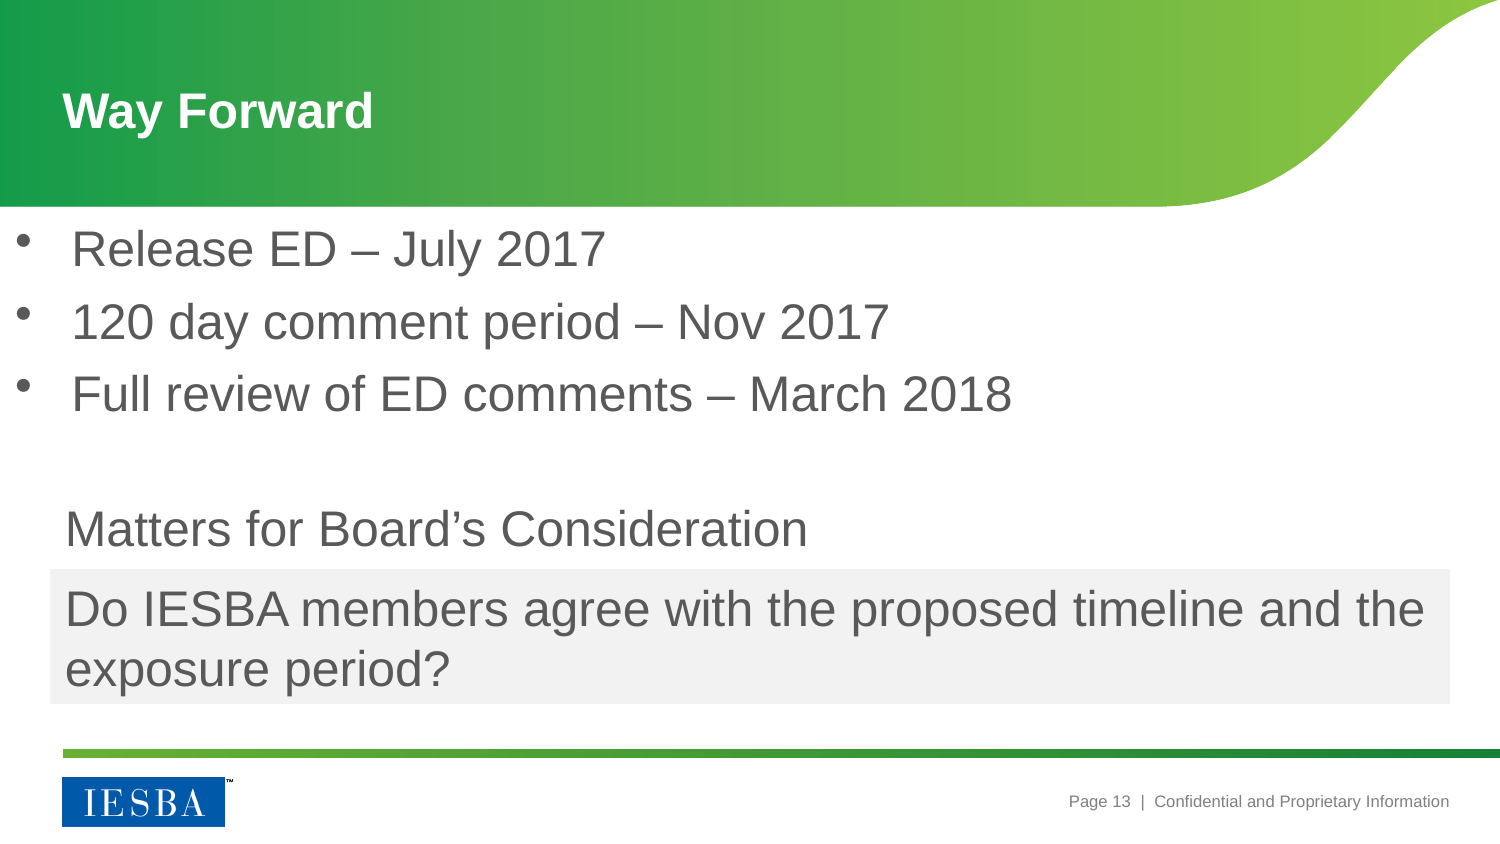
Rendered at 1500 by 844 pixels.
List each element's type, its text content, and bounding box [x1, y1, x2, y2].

picture [62, 777, 233, 827]
text_box Matters for Board’s Consideration [49, 488, 918, 564]
list Release ED – July 2017 120 day comment period – Nov 2017 Full review of ED comments – March 2018 [0, 209, 1500, 747]
title Way Forward [62, 75, 1300, 142]
text_box Do IESBA members agree with the proposed timeline and the exposure period? [50, 569, 1450, 704]
picture [0, 0, 1500, 207]
